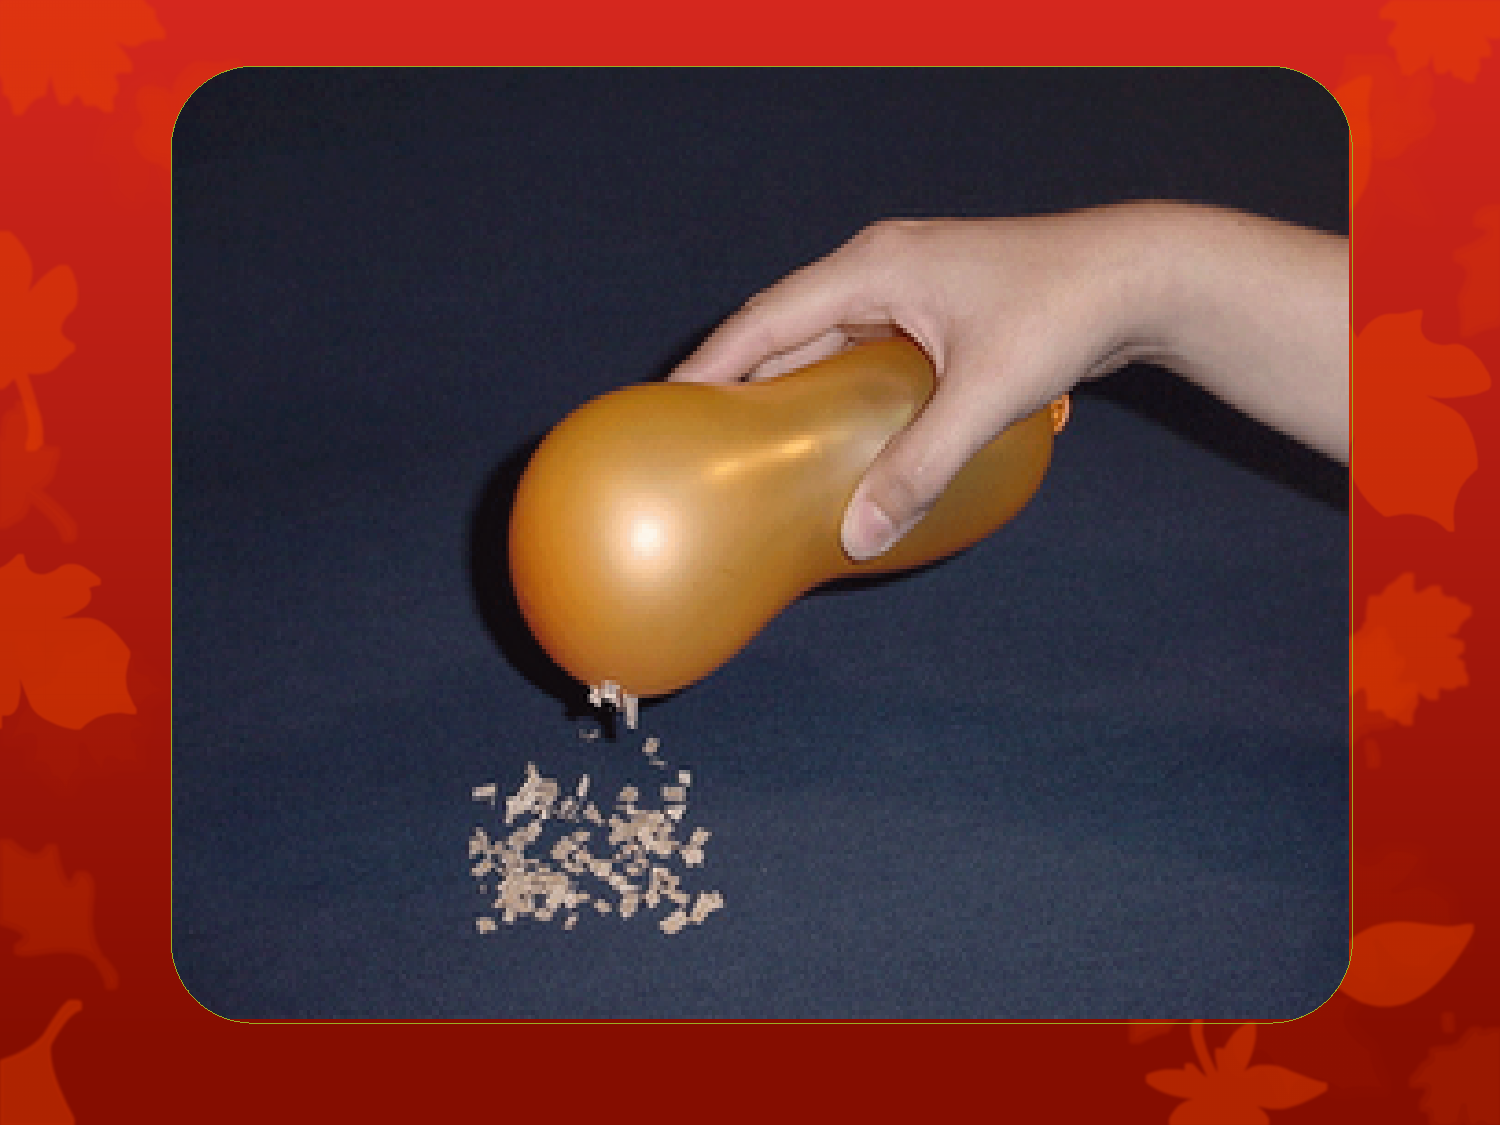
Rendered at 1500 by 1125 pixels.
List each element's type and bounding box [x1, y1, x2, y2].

list [170, 65, 1353, 1024]
